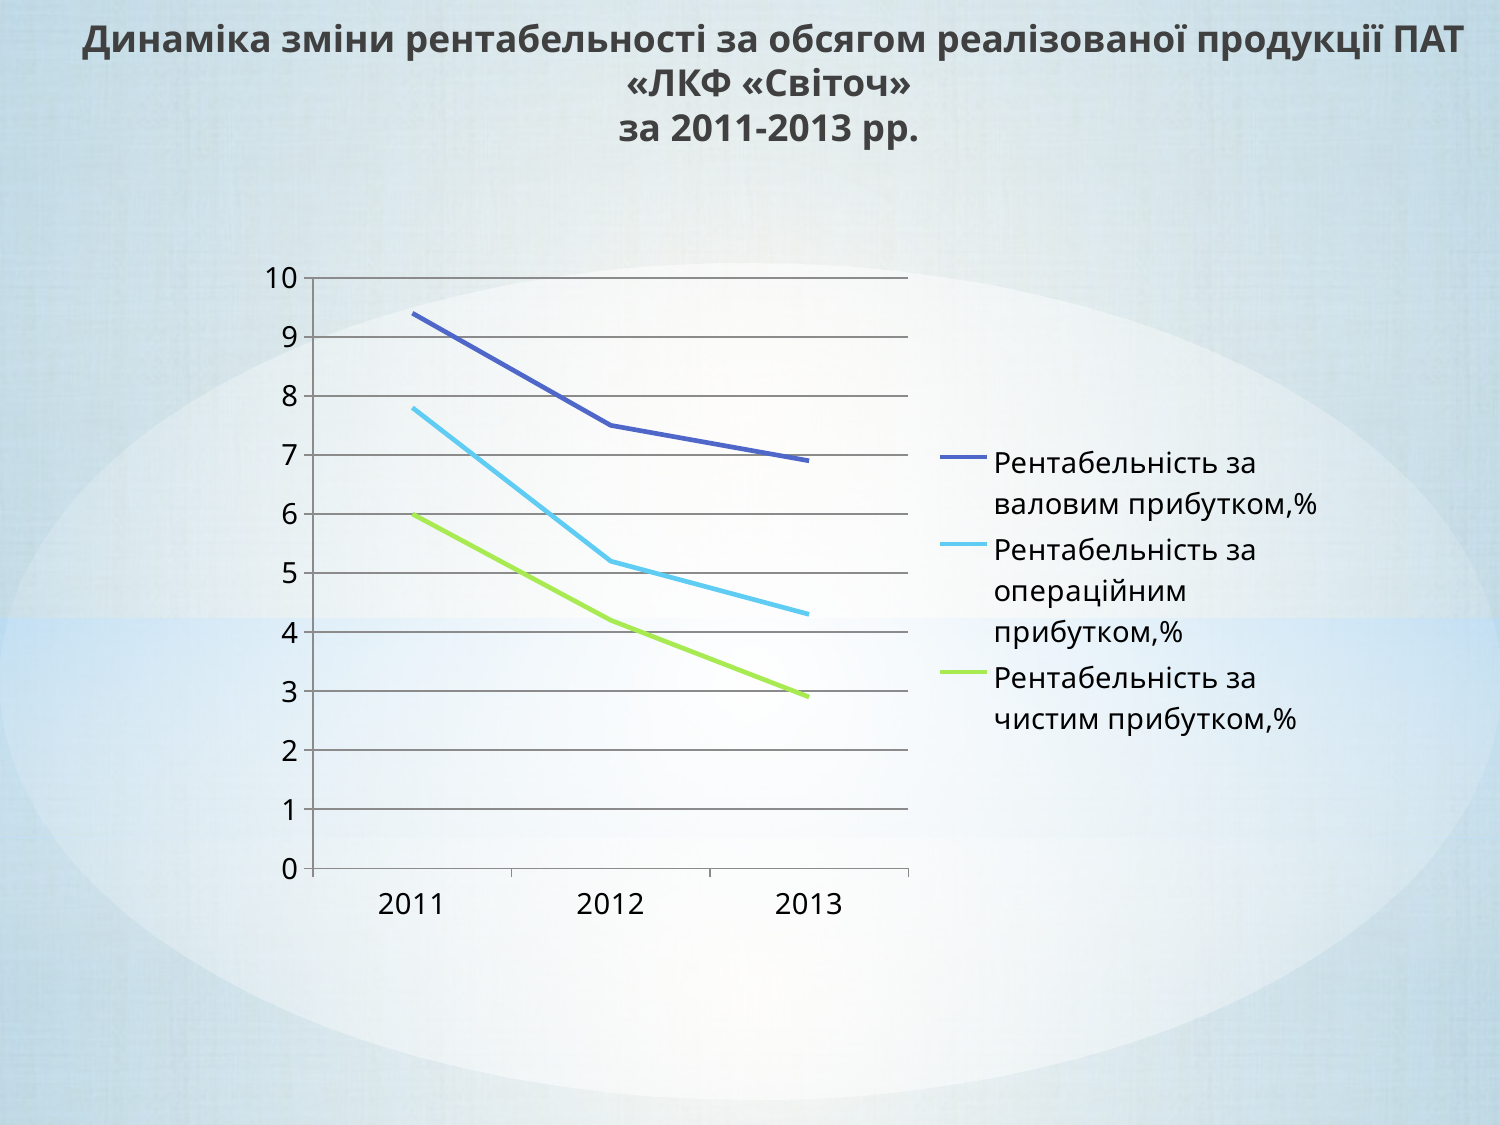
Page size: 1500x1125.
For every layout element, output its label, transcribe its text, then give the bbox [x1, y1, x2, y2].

title Динаміка зміни рентабельності за обсягом реалізованої продукції ПАТ «ЛКФ «Світоч» за 2011-2013 рр. [41, 7, 1500, 157]
chart [241, 243, 1341, 938]
